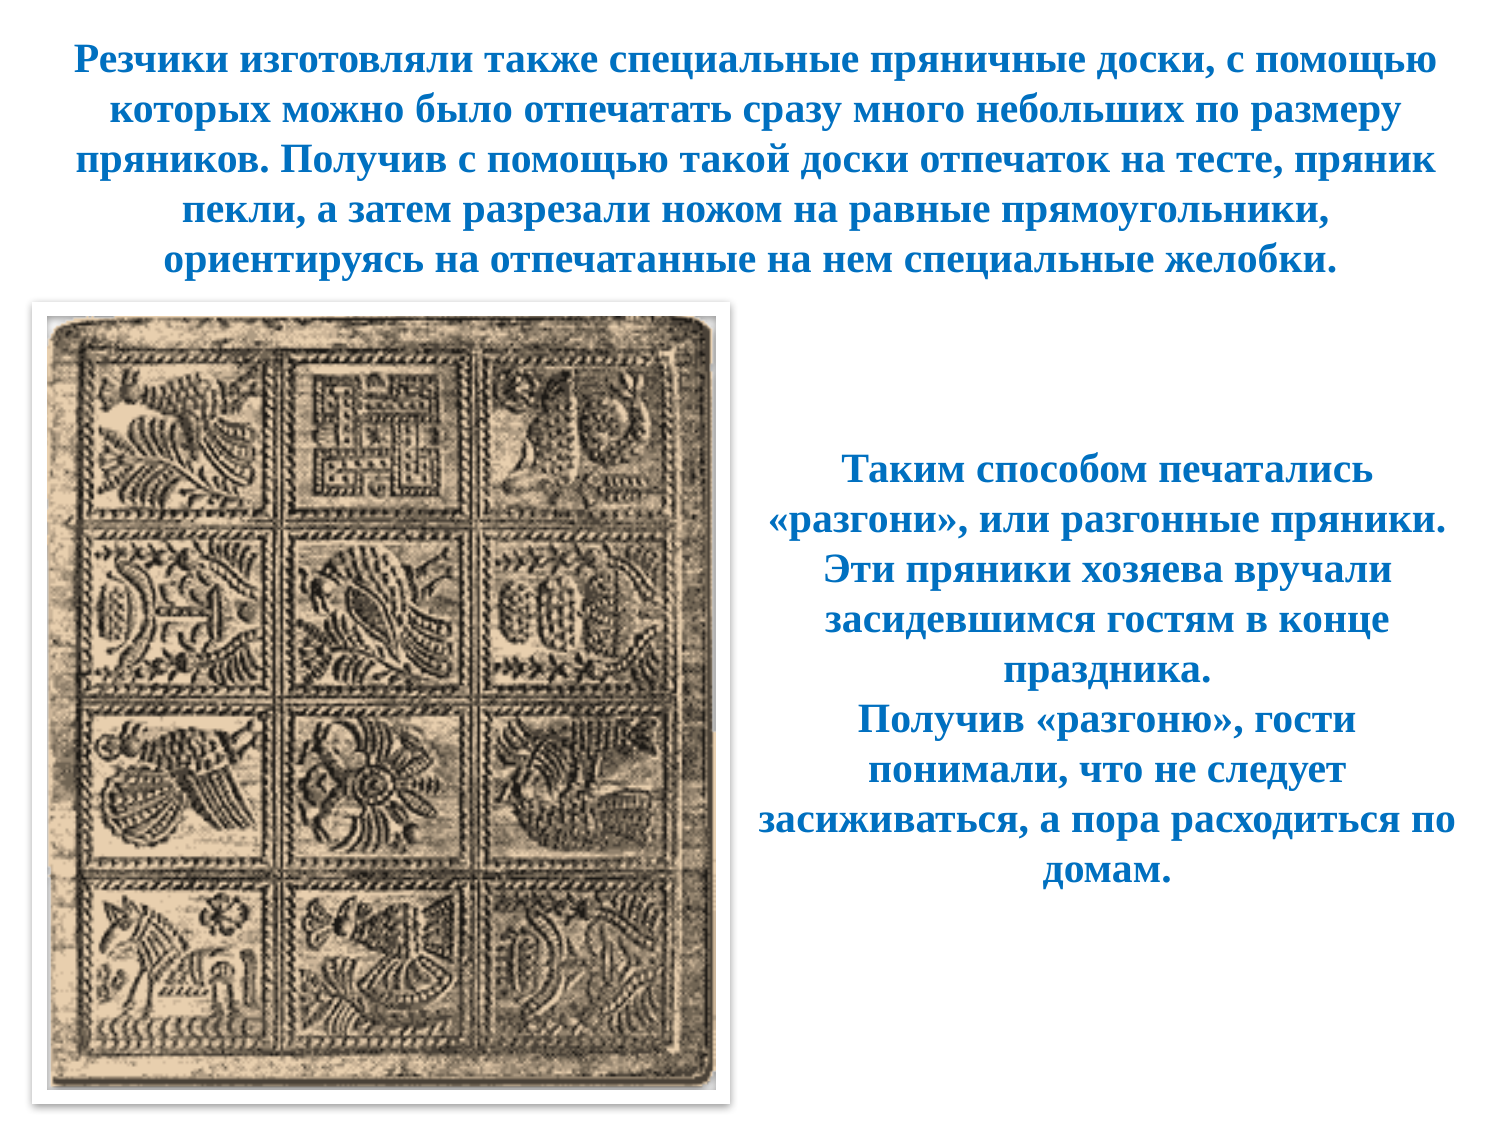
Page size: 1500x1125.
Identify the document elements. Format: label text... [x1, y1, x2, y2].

text_box Резчики изготовляли также специальные пряничные доски, с помощью которых можно было отпечатать сразу много небольших по размеру пряников. Получив с помощью такой доски отпечаток на тесте, пряник пекли, а затем разрезали ножом на равные прямоугольники, ориентируясь на отпечатанные на нем специальные желобки. [58, 23, 1453, 289]
text_box Таким способом печатались «разгони», или разгонные пряники. Эти пряники хозяева вручали засидевшимся гостям в конце праздника. Получив «разгоню», гости понимали, что не следует засиживаться, а пора расходиться по домам. [738, 433, 1477, 949]
picture [46, 316, 716, 1091]
